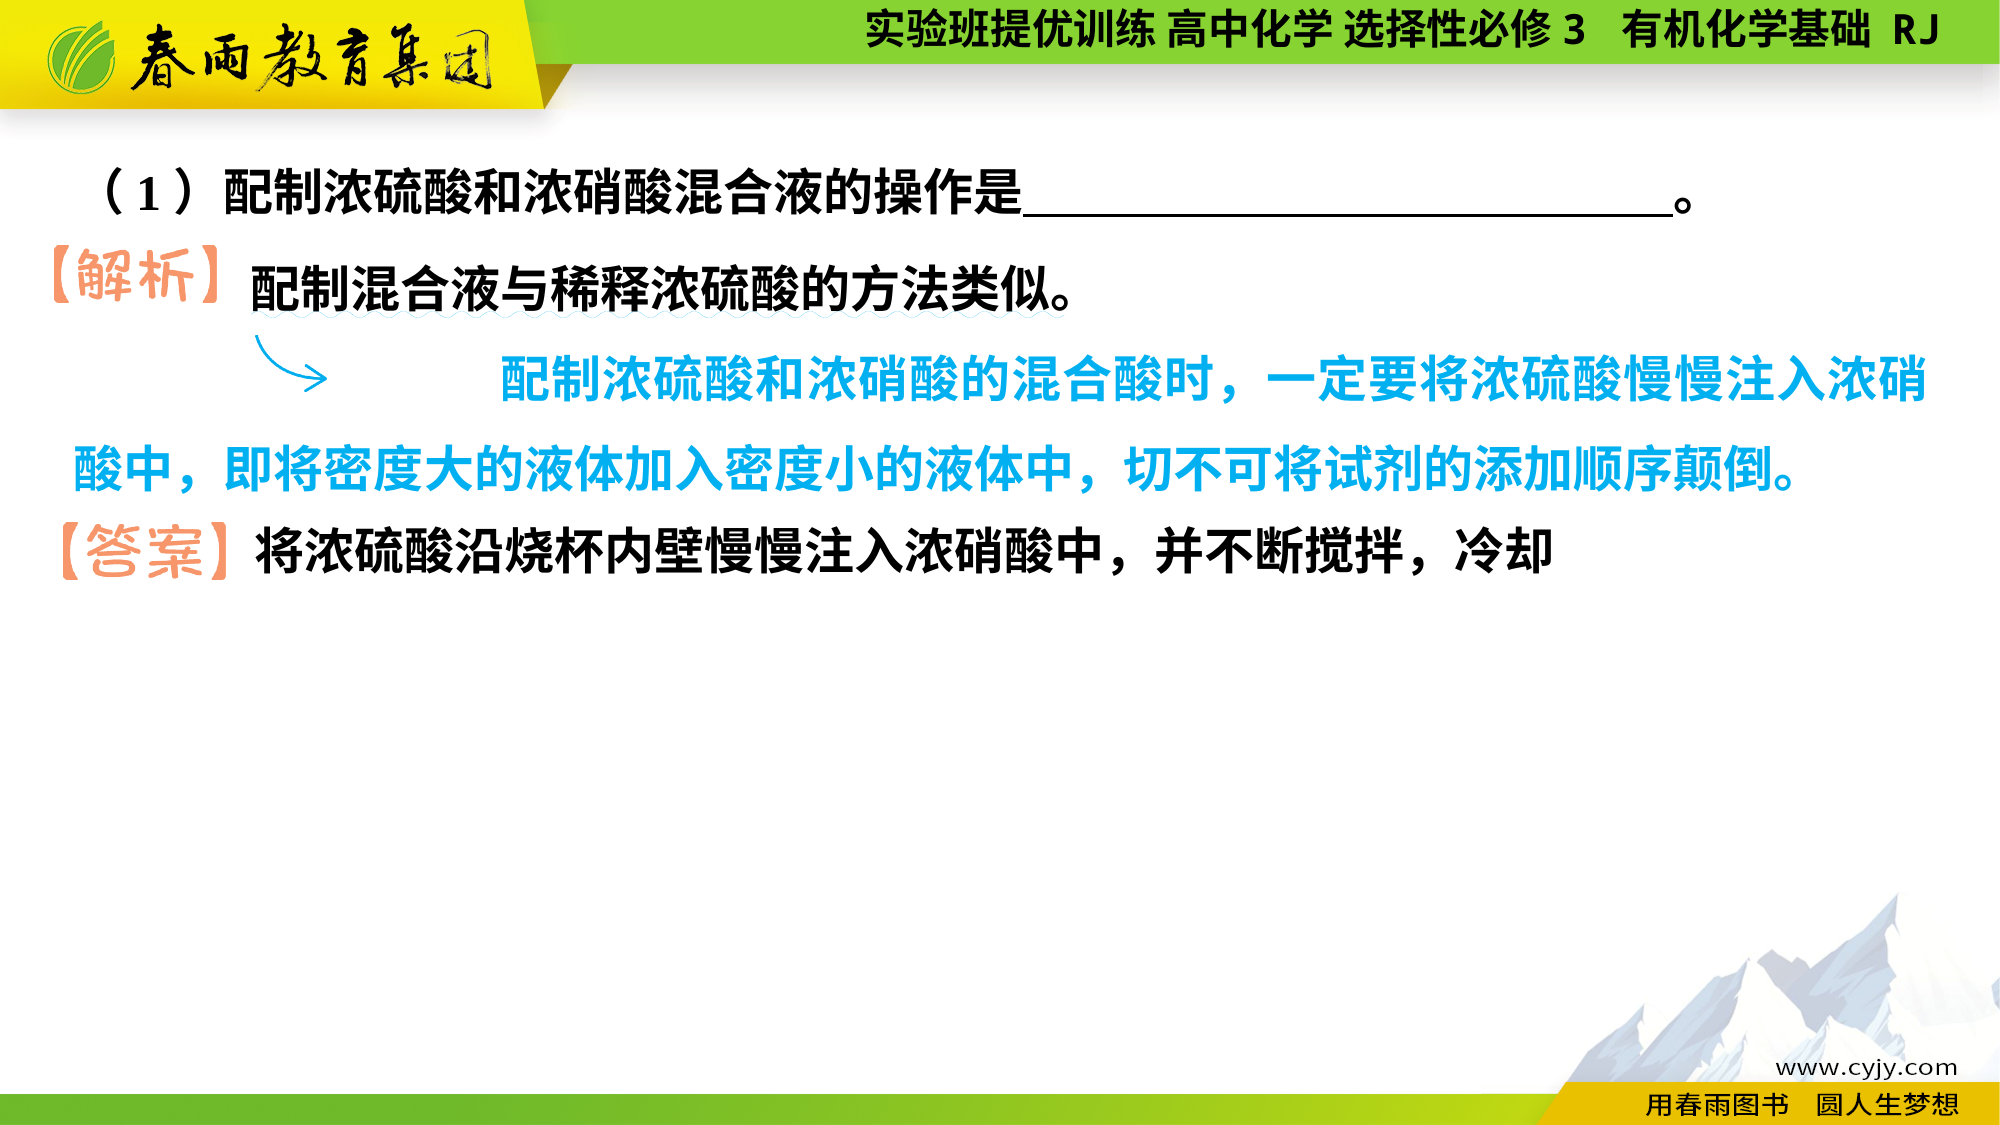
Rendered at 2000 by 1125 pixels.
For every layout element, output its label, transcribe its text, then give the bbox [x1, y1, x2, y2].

picture [0, 0, 2000, 1125]
list （1）配制浓硫酸和浓硝酸混合液的操作是 。 [59, 122, 1944, 217]
text_box 配制混合液与稀释浓硫酸的方法类似。 配制浓硫酸和浓硝酸的混合酸时，一定要将浓硫酸慢慢注入浓硝酸中，即将密度大的液体加入密度小的液体中，切不可将试剂的添加顺序颠倒。 [59, 219, 1944, 505]
text_box 将浓硫酸沿烧杯内壁慢慢注入浓硝酸中，并不断搅拌，冷却 [240, 512, 1674, 587]
